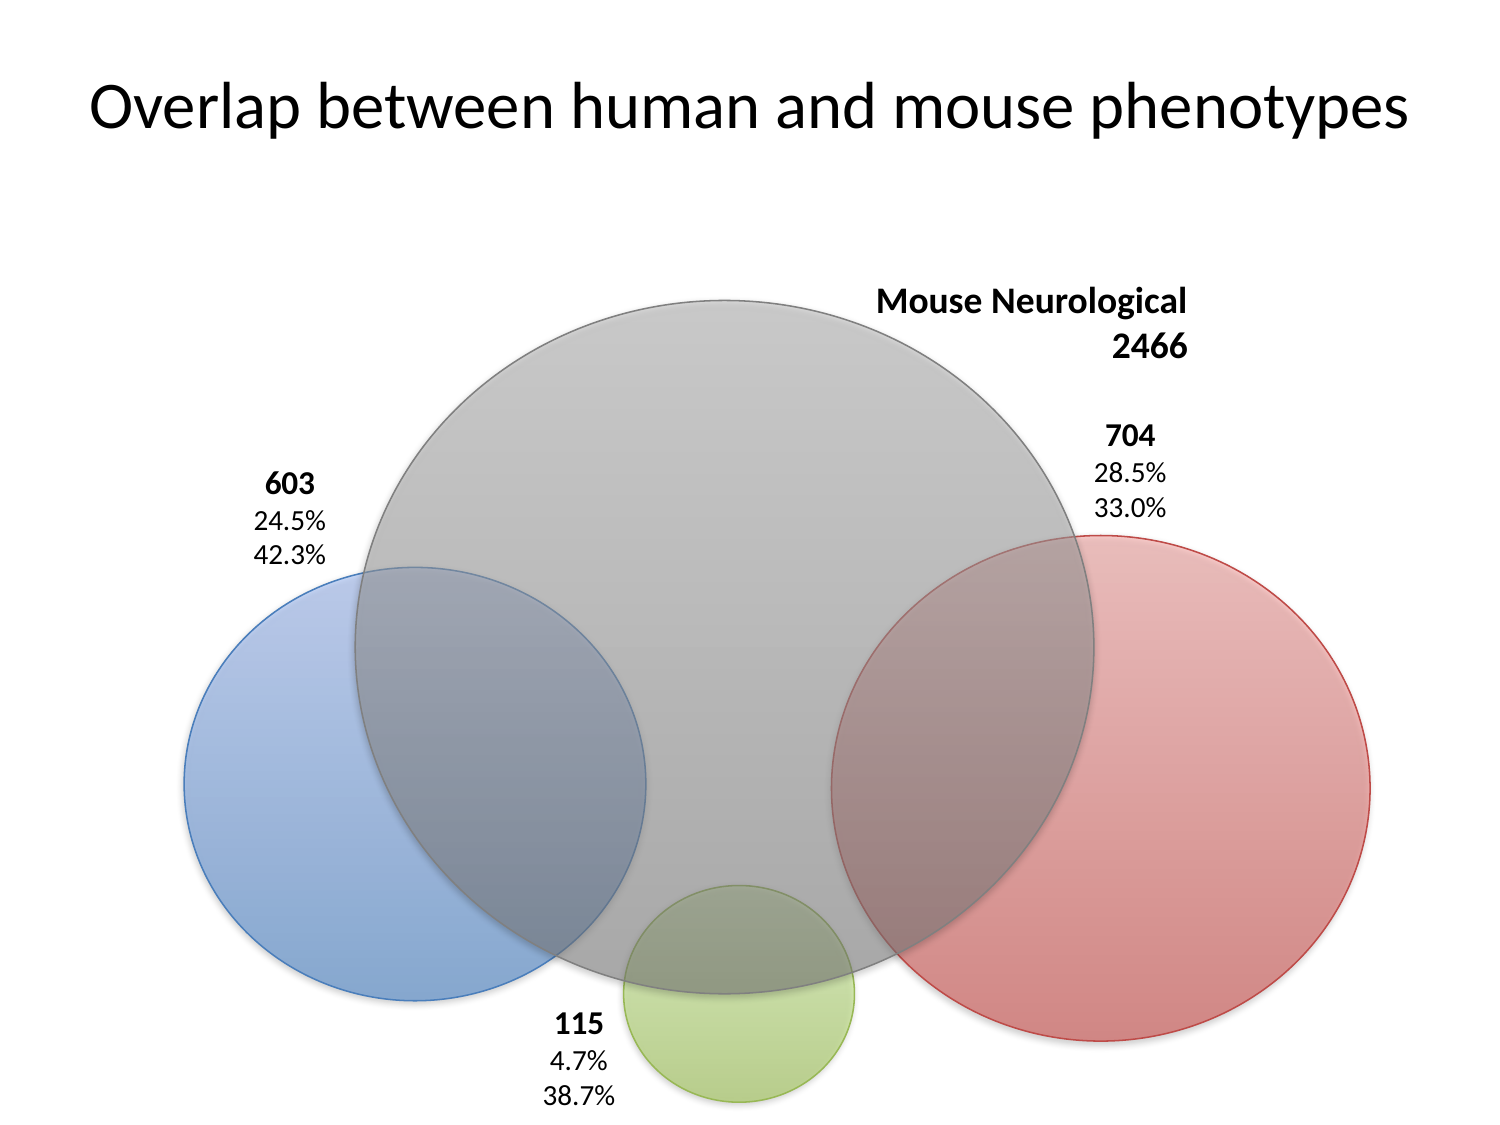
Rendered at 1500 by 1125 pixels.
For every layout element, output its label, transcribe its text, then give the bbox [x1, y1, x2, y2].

text_box 115 4.7% 38.7% [513, 993, 645, 1119]
text_box [354, 299, 1095, 995]
text_box [183, 573, 549, 1002]
text_box Mouse Neurological 2466 [846, 268, 1203, 374]
text_box [622, 989, 637, 993]
text_box [645, 980, 856, 1103]
title Overlap between human and mouse phenotypes [0, 45, 1500, 159]
text_box 704 28.5% 33.0% [1065, 405, 1196, 531]
text_box 603 24.5% 42.3% [224, 453, 356, 579]
text_box [902, 534, 1371, 1042]
